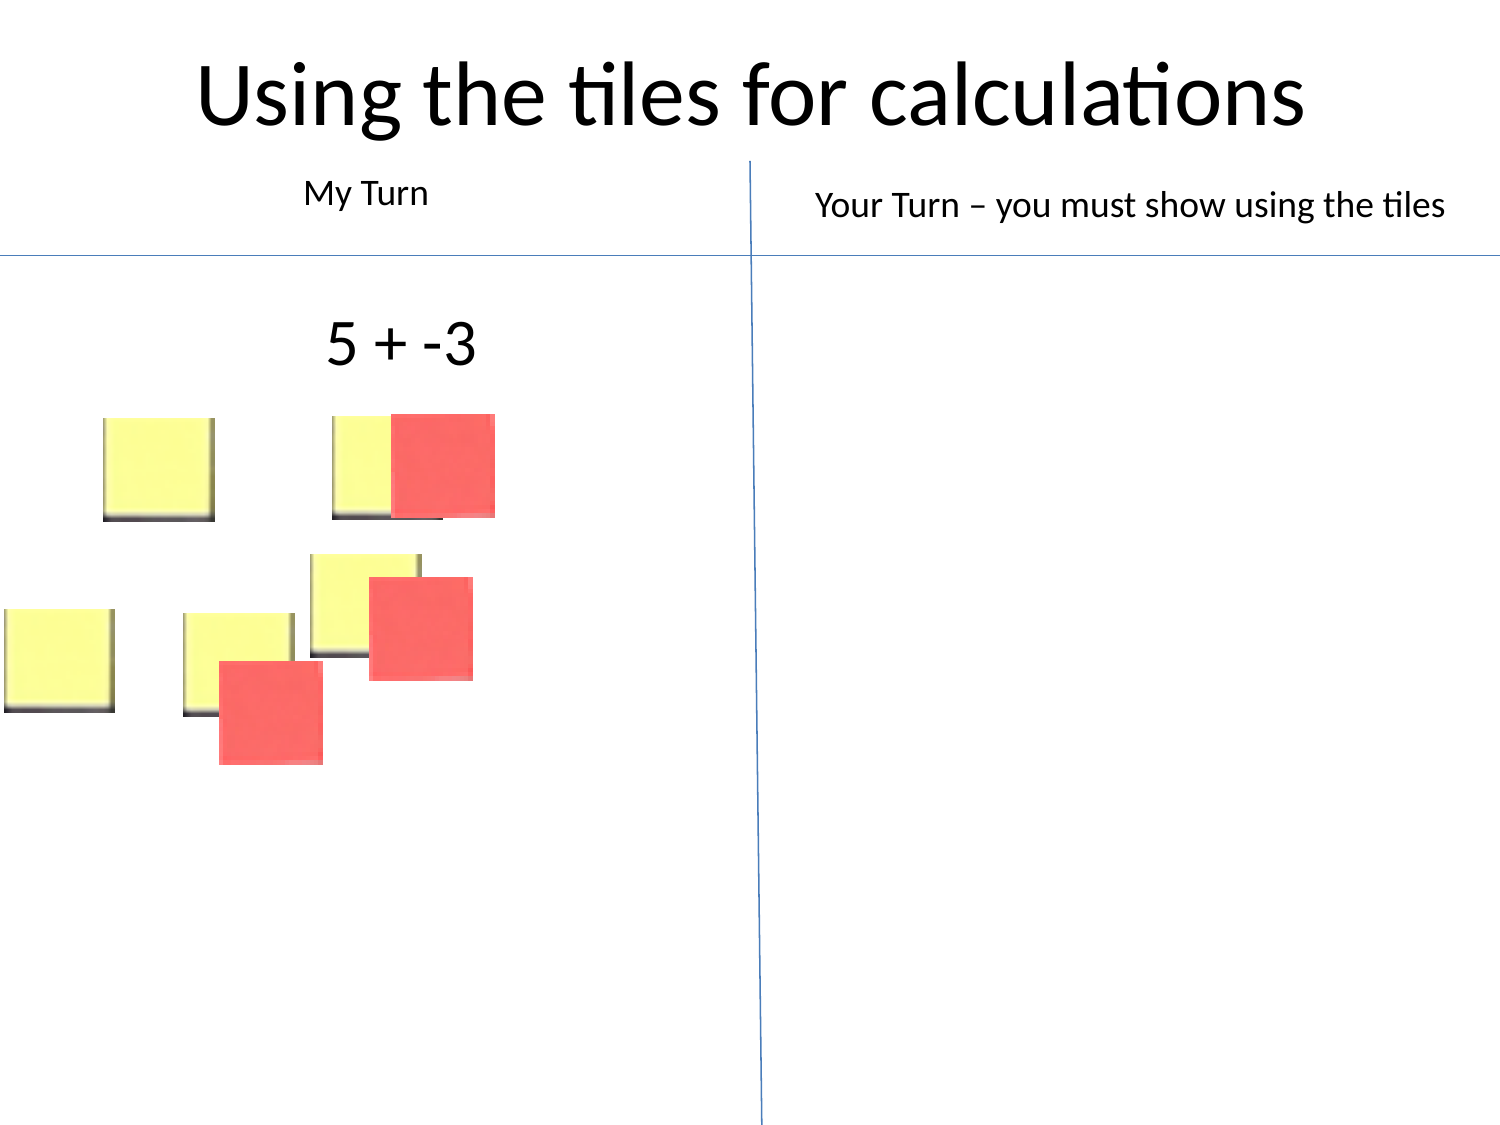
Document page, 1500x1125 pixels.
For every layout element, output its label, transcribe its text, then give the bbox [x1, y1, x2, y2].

picture [4, 609, 116, 713]
picture [183, 613, 323, 765]
text_box My Turn [53, 160, 680, 222]
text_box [749, 160, 762, 254]
picture [331, 414, 495, 520]
text_box Your Turn – you must show using the tiles [767, 172, 1500, 234]
picture [103, 418, 215, 522]
picture [310, 554, 474, 681]
text_box 5 + -3 [100, 290, 703, 387]
title Using the tiles for calculations [76, 0, 1427, 183]
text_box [749, 263, 762, 1125]
